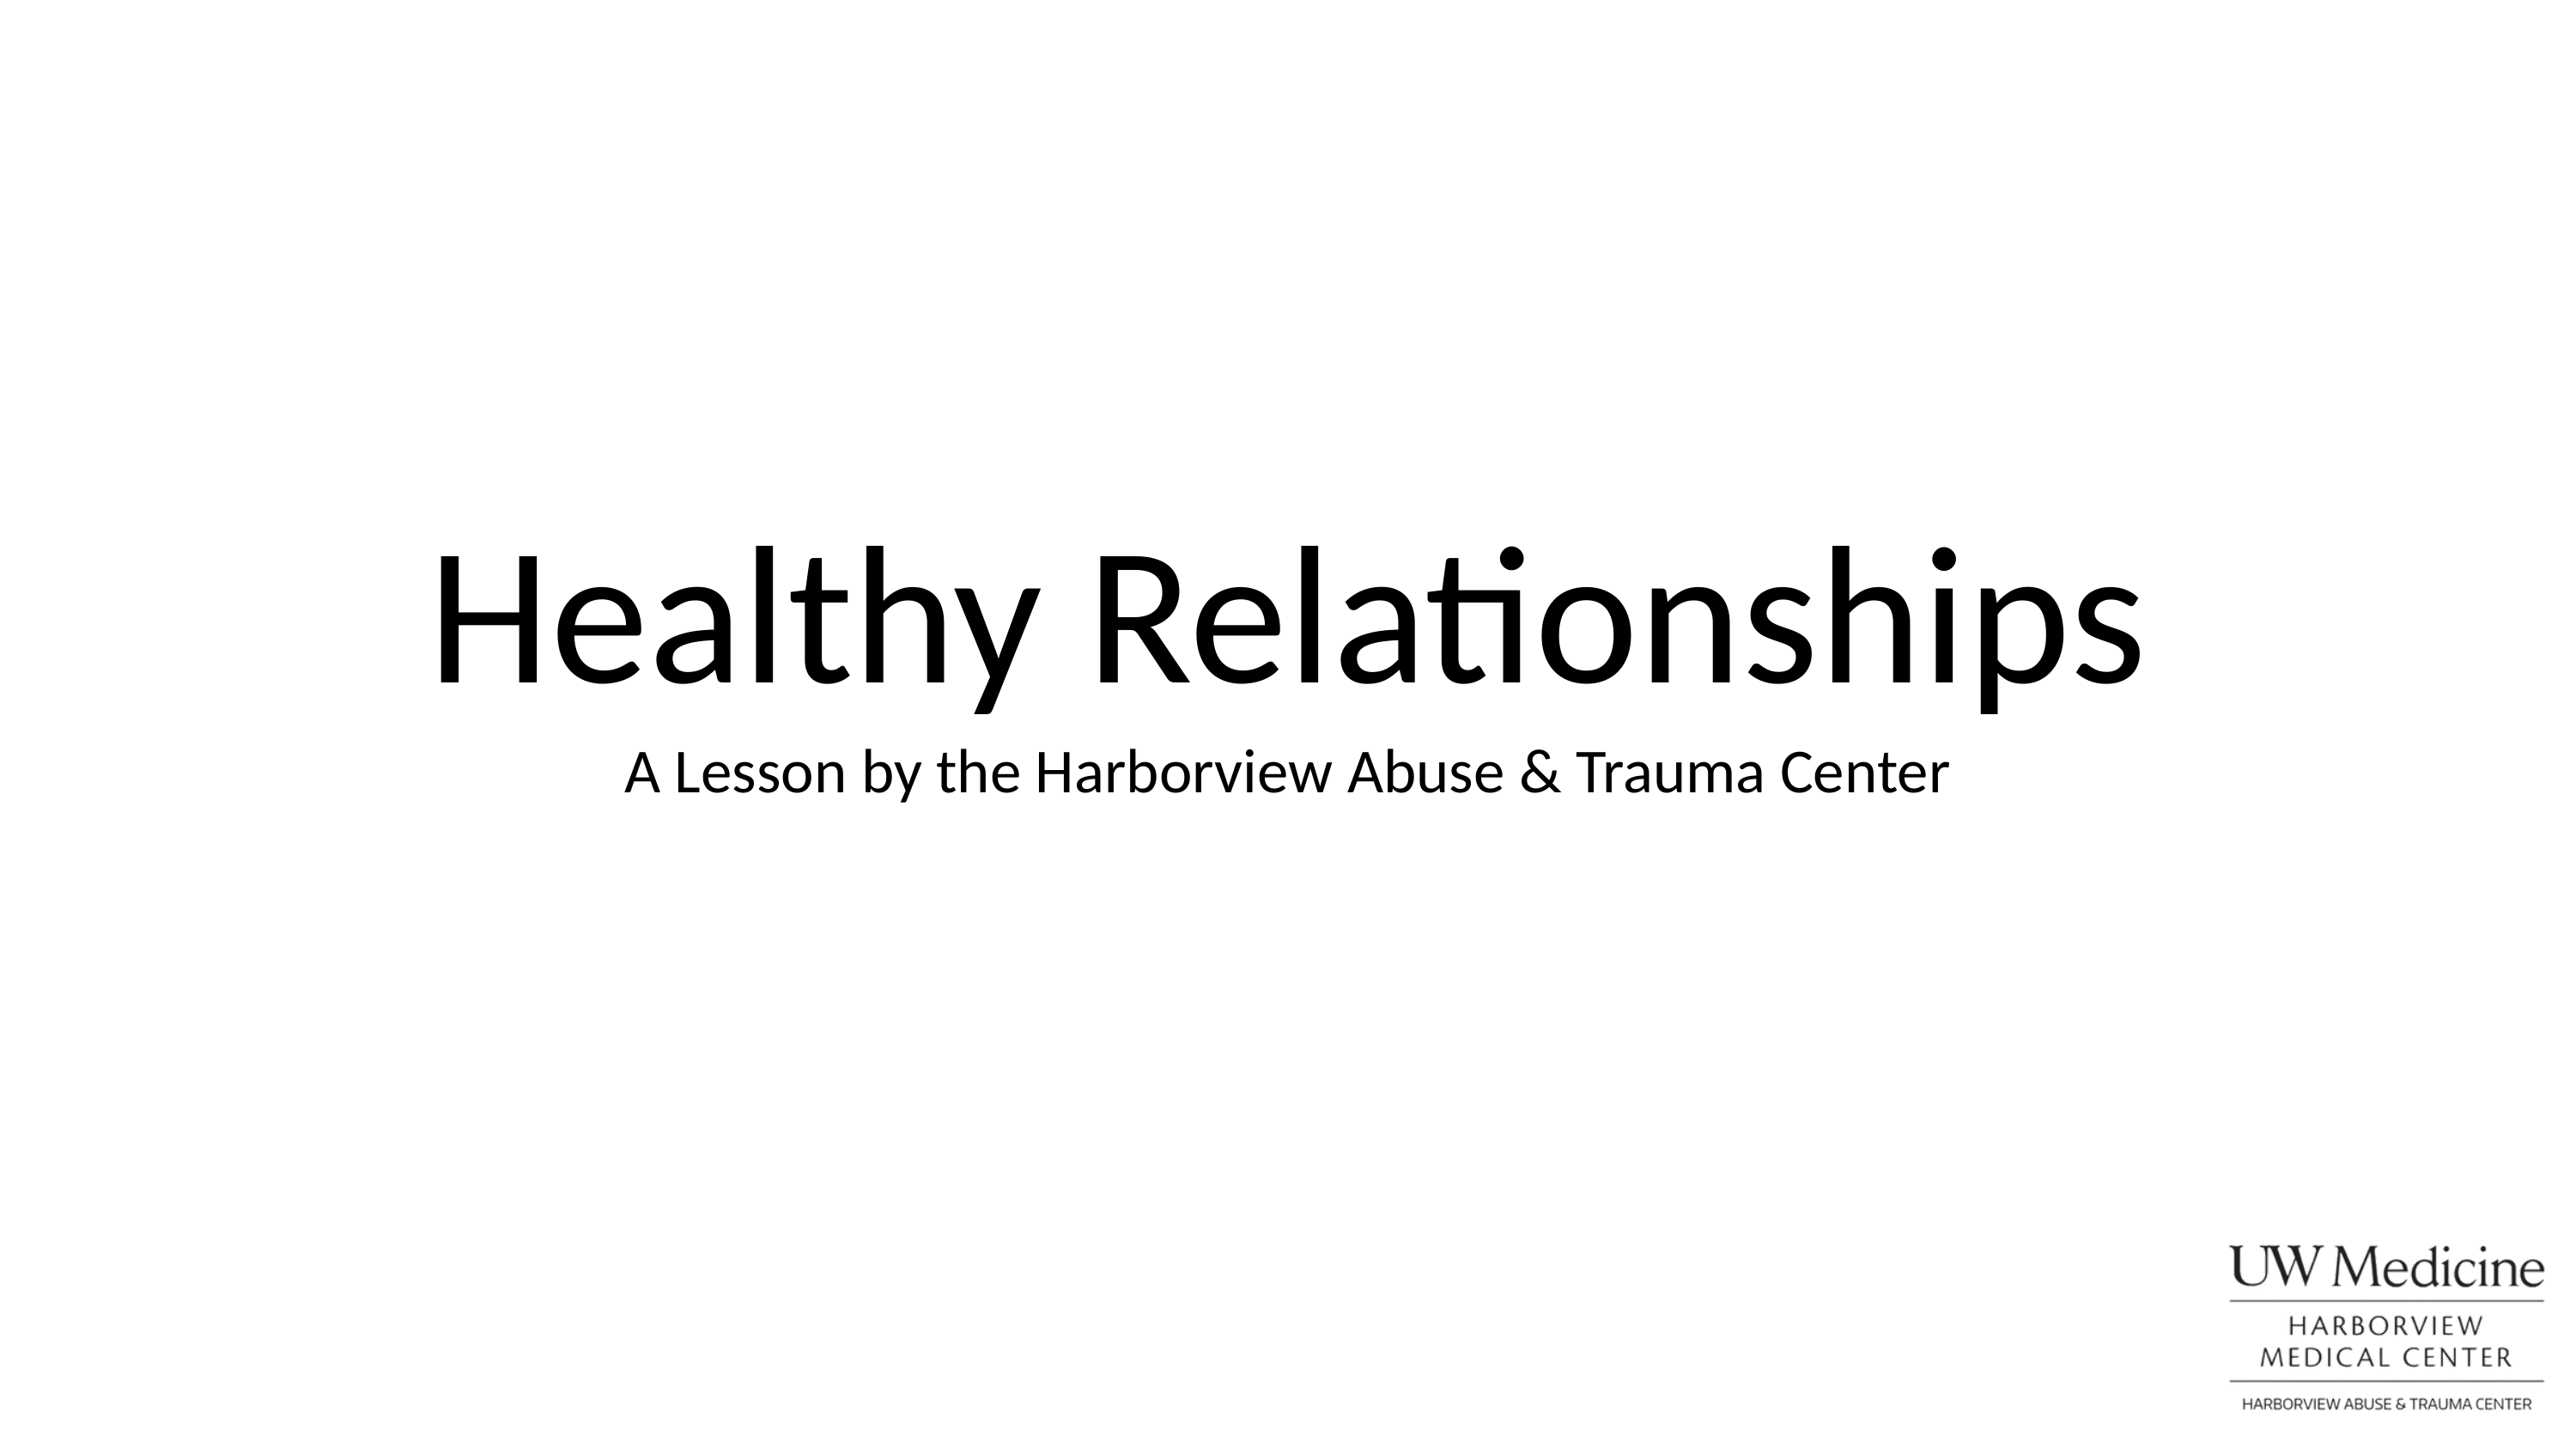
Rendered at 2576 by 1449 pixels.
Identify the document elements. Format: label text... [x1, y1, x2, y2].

text_box [2198, 1222, 2576, 1449]
text_box A Lesson by the Harborview Abuse & Trauma Center [442, 724, 2134, 806]
text_box Healthy Relationships [402, 506, 2173, 723]
